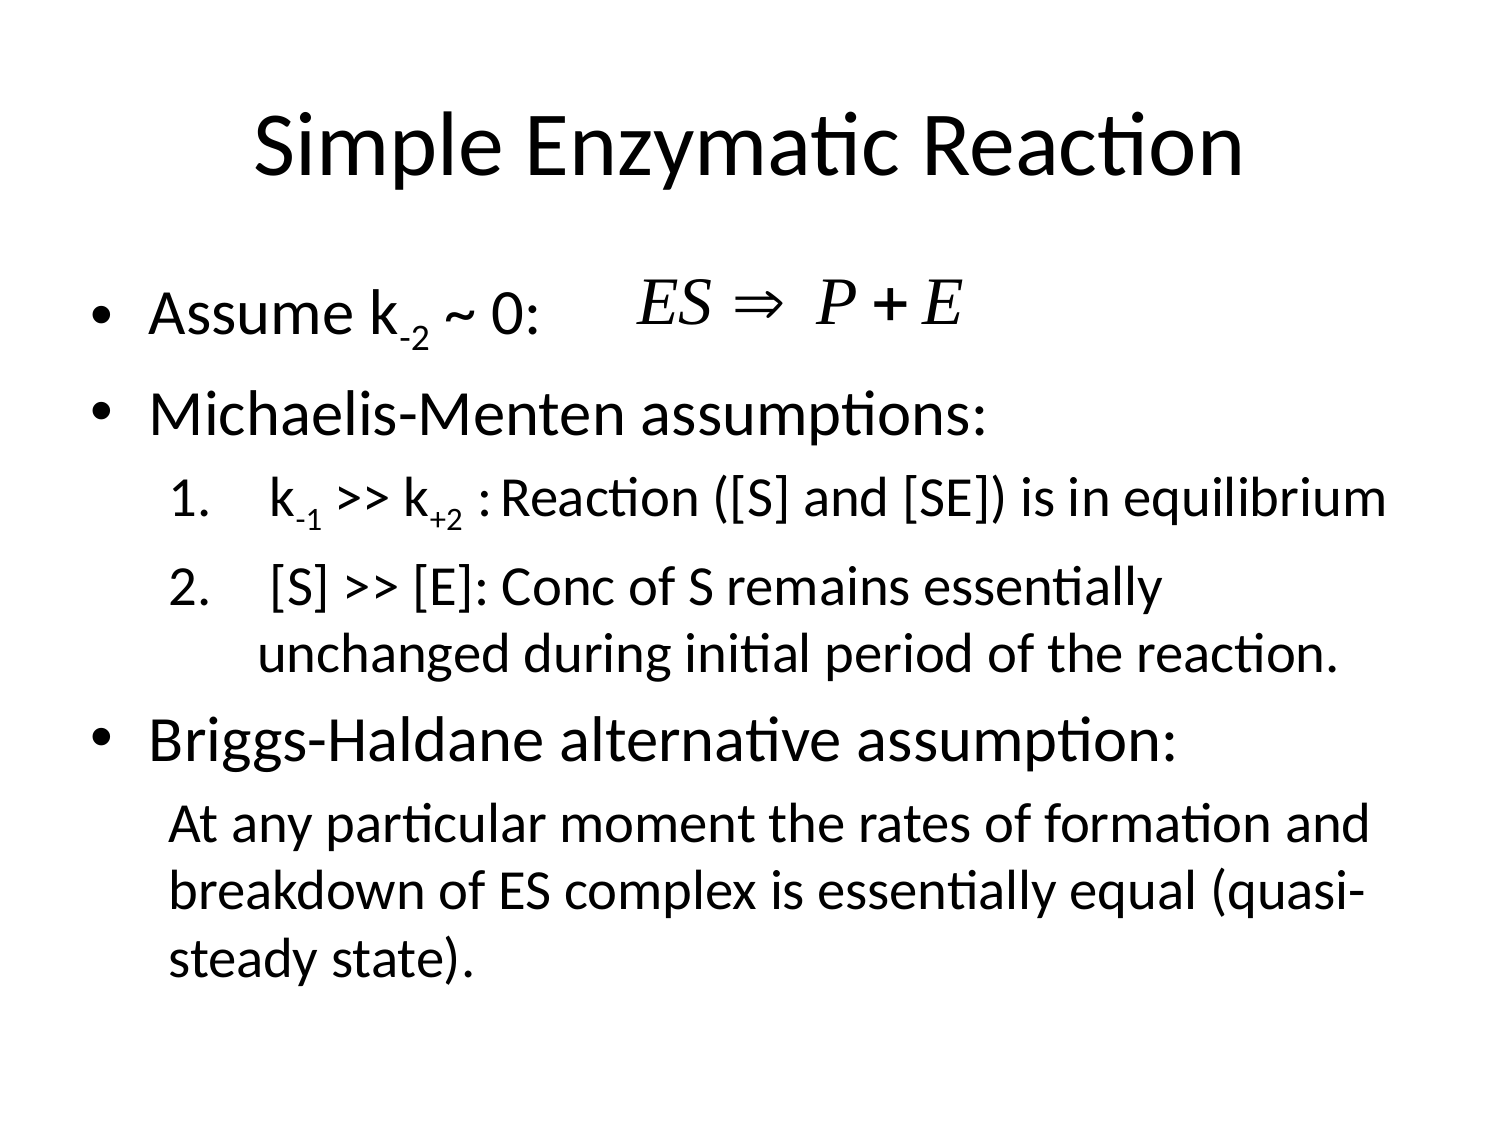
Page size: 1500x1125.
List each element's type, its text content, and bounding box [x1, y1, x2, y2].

title Simple Enzymatic Reaction [75, 45, 1425, 233]
list Assume k-2 ~ 0: Michaelis-Menten assumptions: k-1 >> k+2 : Reaction ([S] and [SE]) is in equilibrium [S] >> [E]: Conc of S remains essentially unchanged during initial period of the reaction. Briggs-Haldane alternative assumption: At any particular moment the rates of formation and breakdown of ES complex is essentially equal (quasi-steady state). [75, 262, 1425, 1005]
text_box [624, 262, 982, 342]
